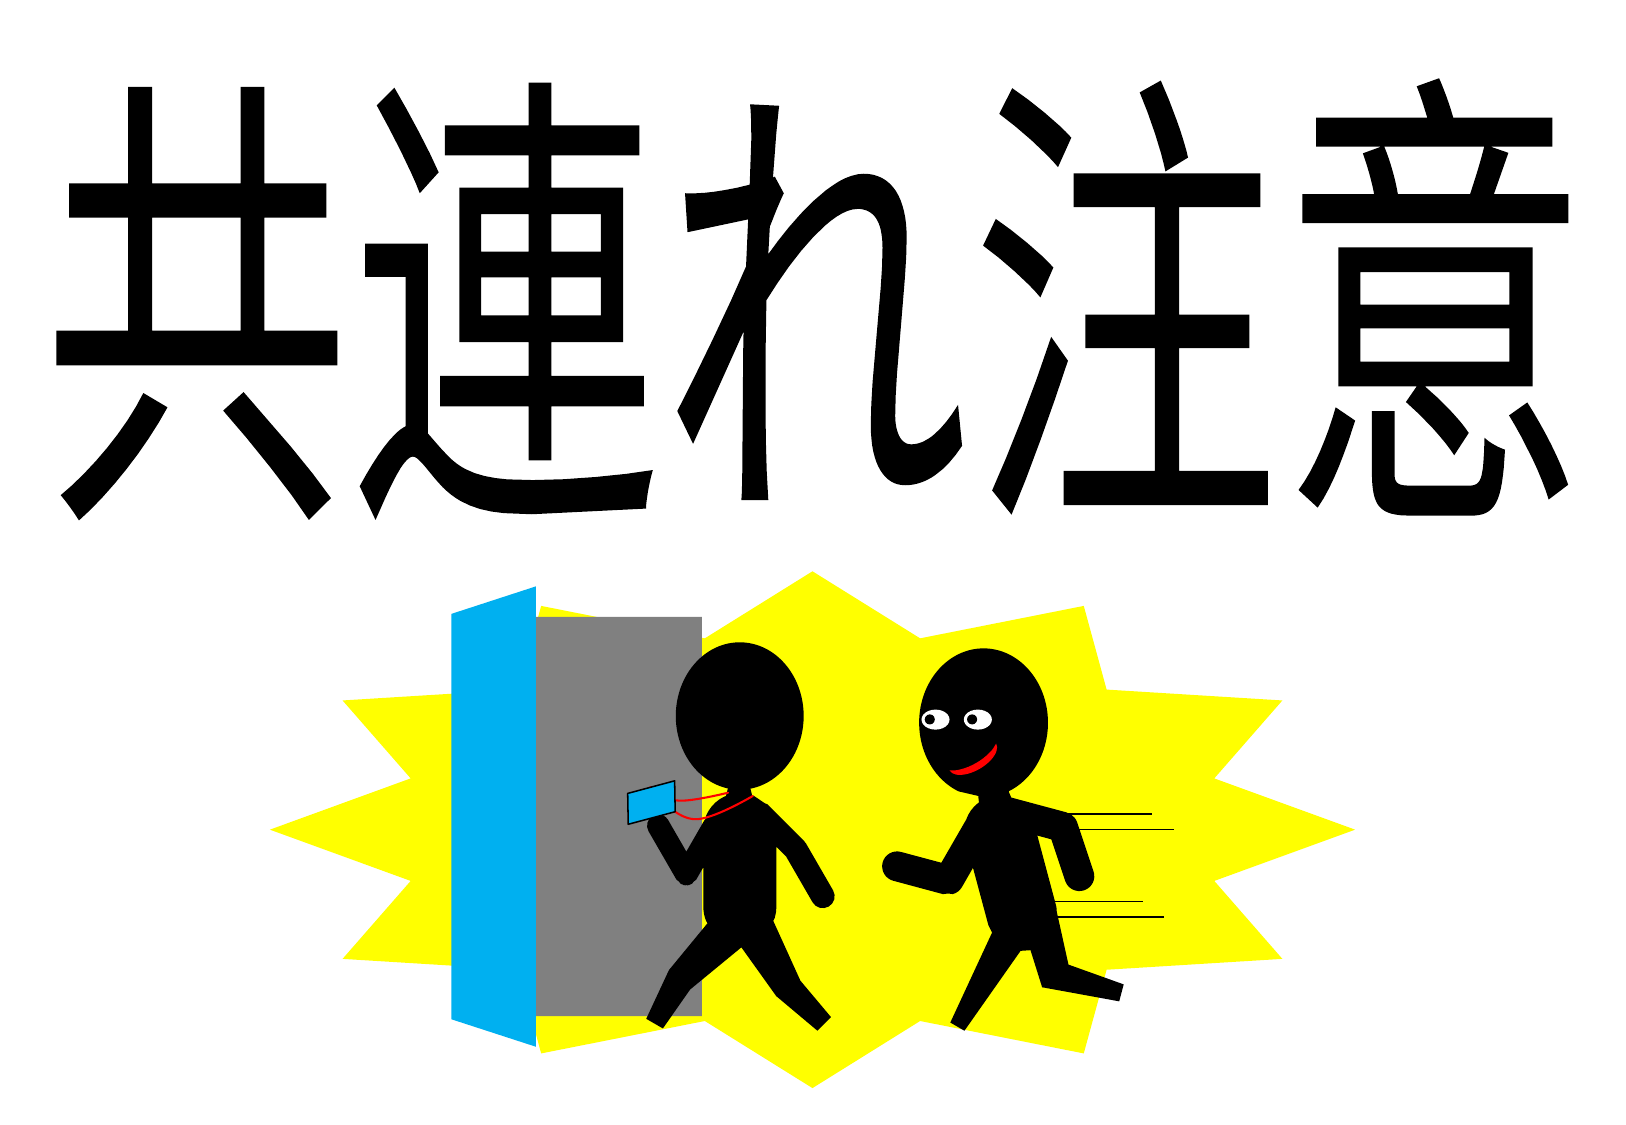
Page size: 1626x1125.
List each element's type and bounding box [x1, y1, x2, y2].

text_box [269, 571, 1356, 1089]
